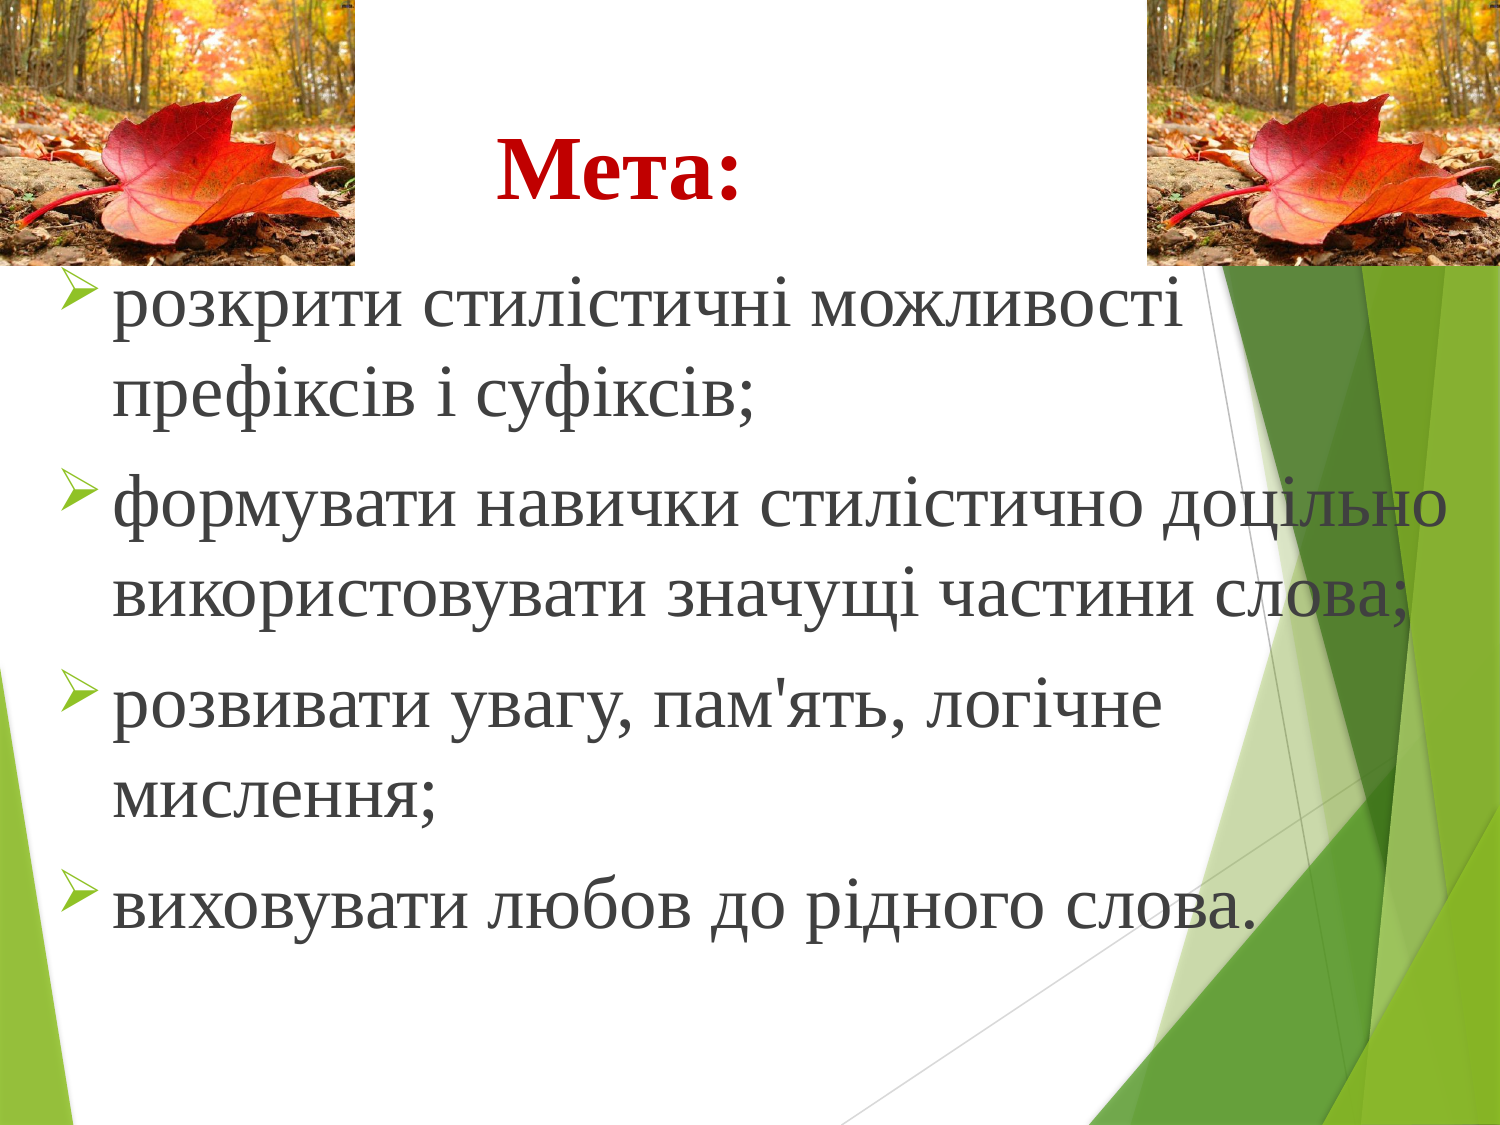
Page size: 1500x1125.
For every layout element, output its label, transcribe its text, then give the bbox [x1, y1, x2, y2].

title Мета: [360, 99, 1142, 243]
picture [0, 0, 355, 267]
list розкрити стилістичні можливості префіксів і суфіксів; формувати навички стилістично доцільно використовувати значущі частини слова; розвивати увагу, пам'ять, логічне мислення; виховувати любов до рідного слова. [41, 243, 1500, 1125]
picture [1147, 0, 1500, 267]
